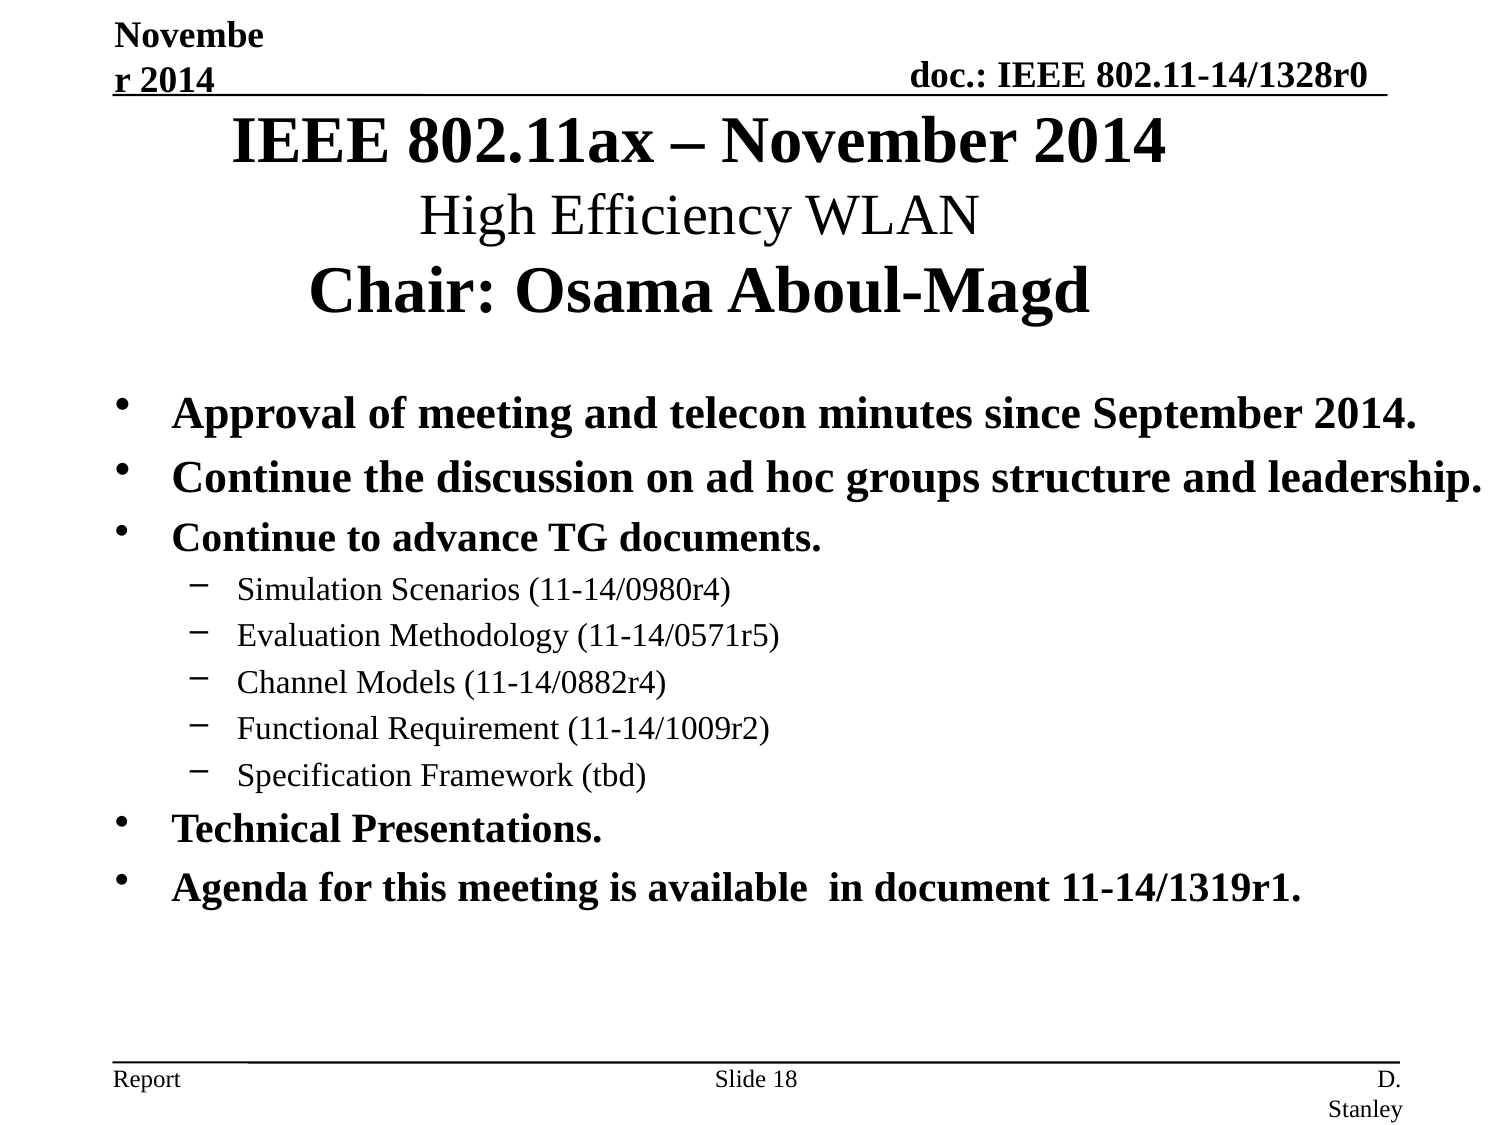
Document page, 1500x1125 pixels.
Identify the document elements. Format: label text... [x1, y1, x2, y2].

title IEEE 802.11ax – November 2014 High Efficiency WLAN Chair: Osama Aboul-Magd [62, 125, 1338, 388]
footer D. Stanley, Aruba Networks [1325, 1062, 1402, 1093]
slide_number Slide 18 [712, 1062, 800, 1093]
list Approval of meeting and telecon minutes since September 2014. Continue the discussion on ad hoc groups structure and leadership. Continue to advance TG documents. Simulation Scenarios (11-14/0980r4) Evaluation Methodology (11-14/0571r5) Channel Models (11-14/0882r4) Functional Requirement (11-14/1009r2) Specification Framework (tbd) Technical Presentations. Agenda for this meeting is available in document 11-14/1319r1. [99, 375, 1500, 888]
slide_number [114, 54, 274, 101]
